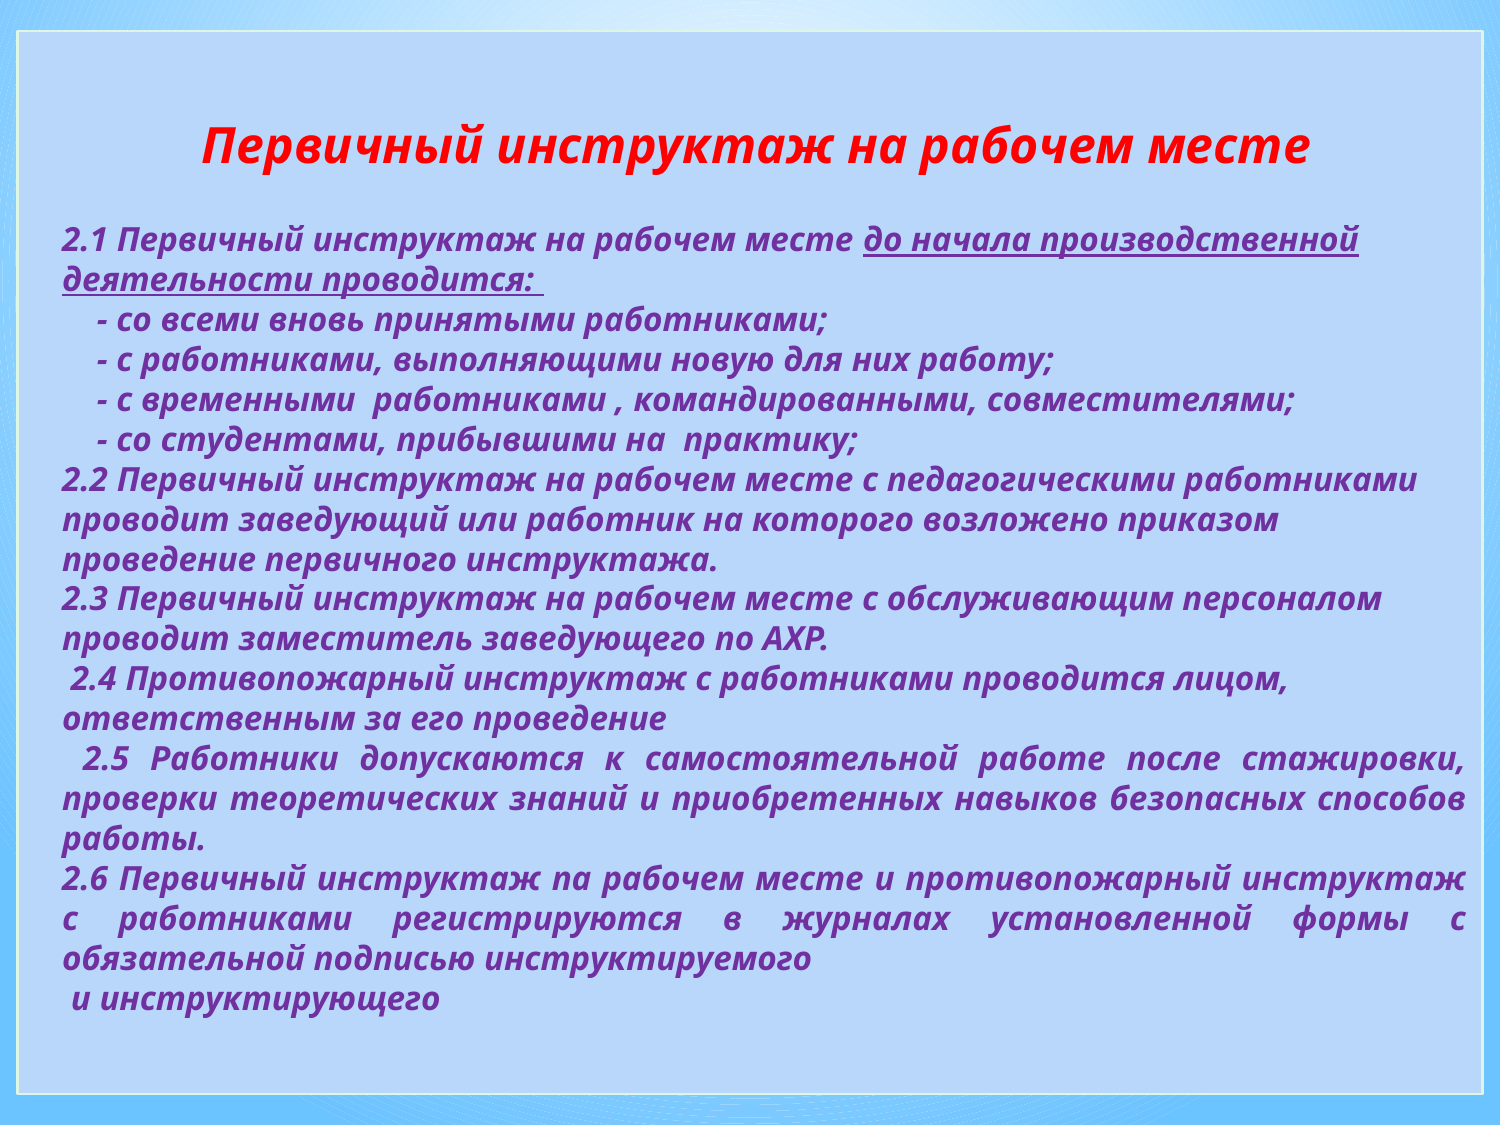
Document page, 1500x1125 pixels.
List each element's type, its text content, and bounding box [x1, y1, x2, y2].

text_box Первичный инструктаж на рабочем месте 2.1 Первичный инструктаж на рабочем месте до начала производственной деятельности проводится: - со всеми вновь принятыми работниками; - с работниками, выполняющими новую для них работу; - с временными работниками , командированными, совместителями; - со студентами, прибывшими на практику; 2.2 Первичный инструктаж на рабочем месте с педагогическими работниками проводит заведующий или работник на которого возложено приказом проведение первичного инструктажа. 2.3 Первичный инструктаж на рабочем месте с обслуживающим персоналом проводит заместитель заведующего по АХР. 2.4 Противопожарный инструктаж с работниками проводится лицом, ответственным за его проведение 2.5 Работники допускаются к самостоятельной работе после стажировки, проверки теоретических знаний и приобретенных навыков безопасных способов работы. 2.6 Первичный инструктаж па рабочем месте и противопожарный инструктаж с работниками регистрируются в журналах установленной формы с обязательной подписью инструктируемого и инструктирующего [16, 30, 1484, 1095]
